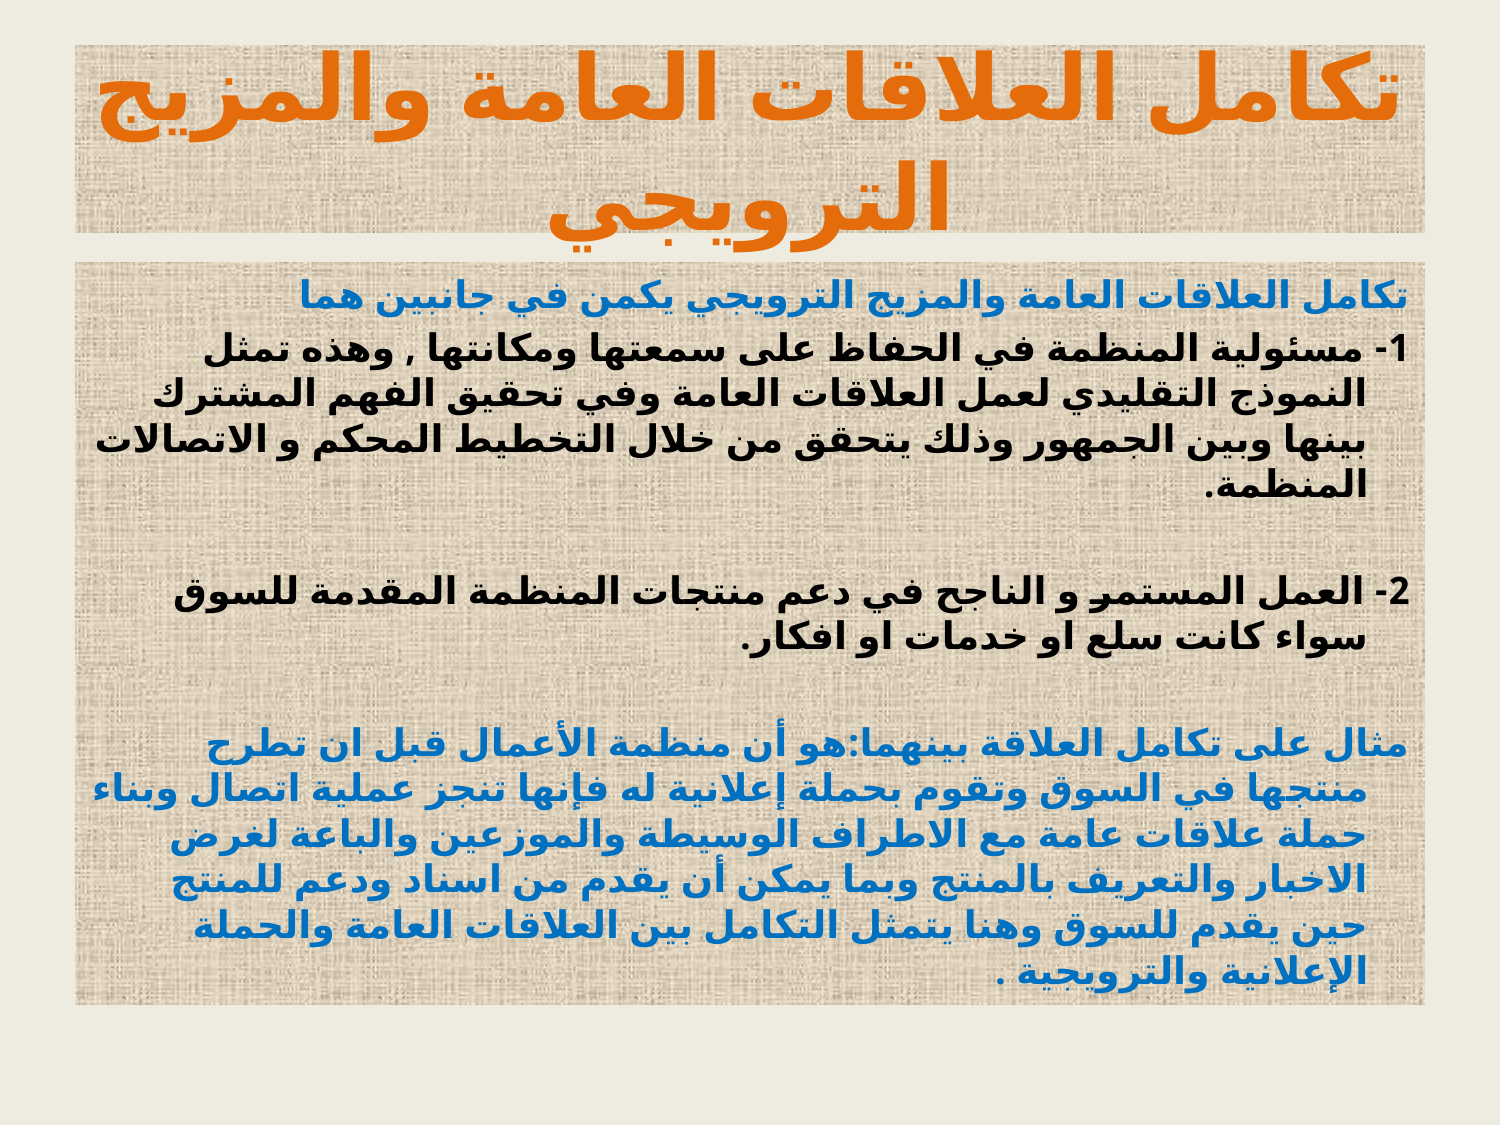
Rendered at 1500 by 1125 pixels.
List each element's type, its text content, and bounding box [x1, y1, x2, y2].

list تكامل العلاقات العامة والمزيج الترويجي يكمن في جانبين هما 1- مسئولية المنظمة في الحفاظ على سمعتها ومكانتها , وهذه تمثل النموذج التقليدي لعمل العلاقات العامة وفي تحقيق الفهم المشترك بينها وبين الجمهور وذلك يتحقق من خلال التخطيط المحكم و الاتصالات المنظمة. 2- العمل المستمر و الناجح في دعم منتجات المنظمة المقدمة للسوق سواء كانت سلع او خدمات او افكار. مثال على تكامل العلاقة بينهما:هو أن منظمة الأعمال قبل ان تطرح منتجها في السوق وتقوم بحملة إعلانية له فإنها تنجز عملية اتصال وبناء حملة علاقات عامة مع الاطراف الوسيطة والموزعين والباعة لغرض الاخبار والتعريف بالمنتج وبما يمكن أن يقدم من اسناد ودعم للمنتج حين يقدم للسوق وهنا يتمثل التكامل بين العلاقات العامة والحملة الإعلانية والترويجية . [75, 262, 1425, 1005]
title تكامل العلاقات العامة والمزيج الترويجي [75, 45, 1425, 233]
